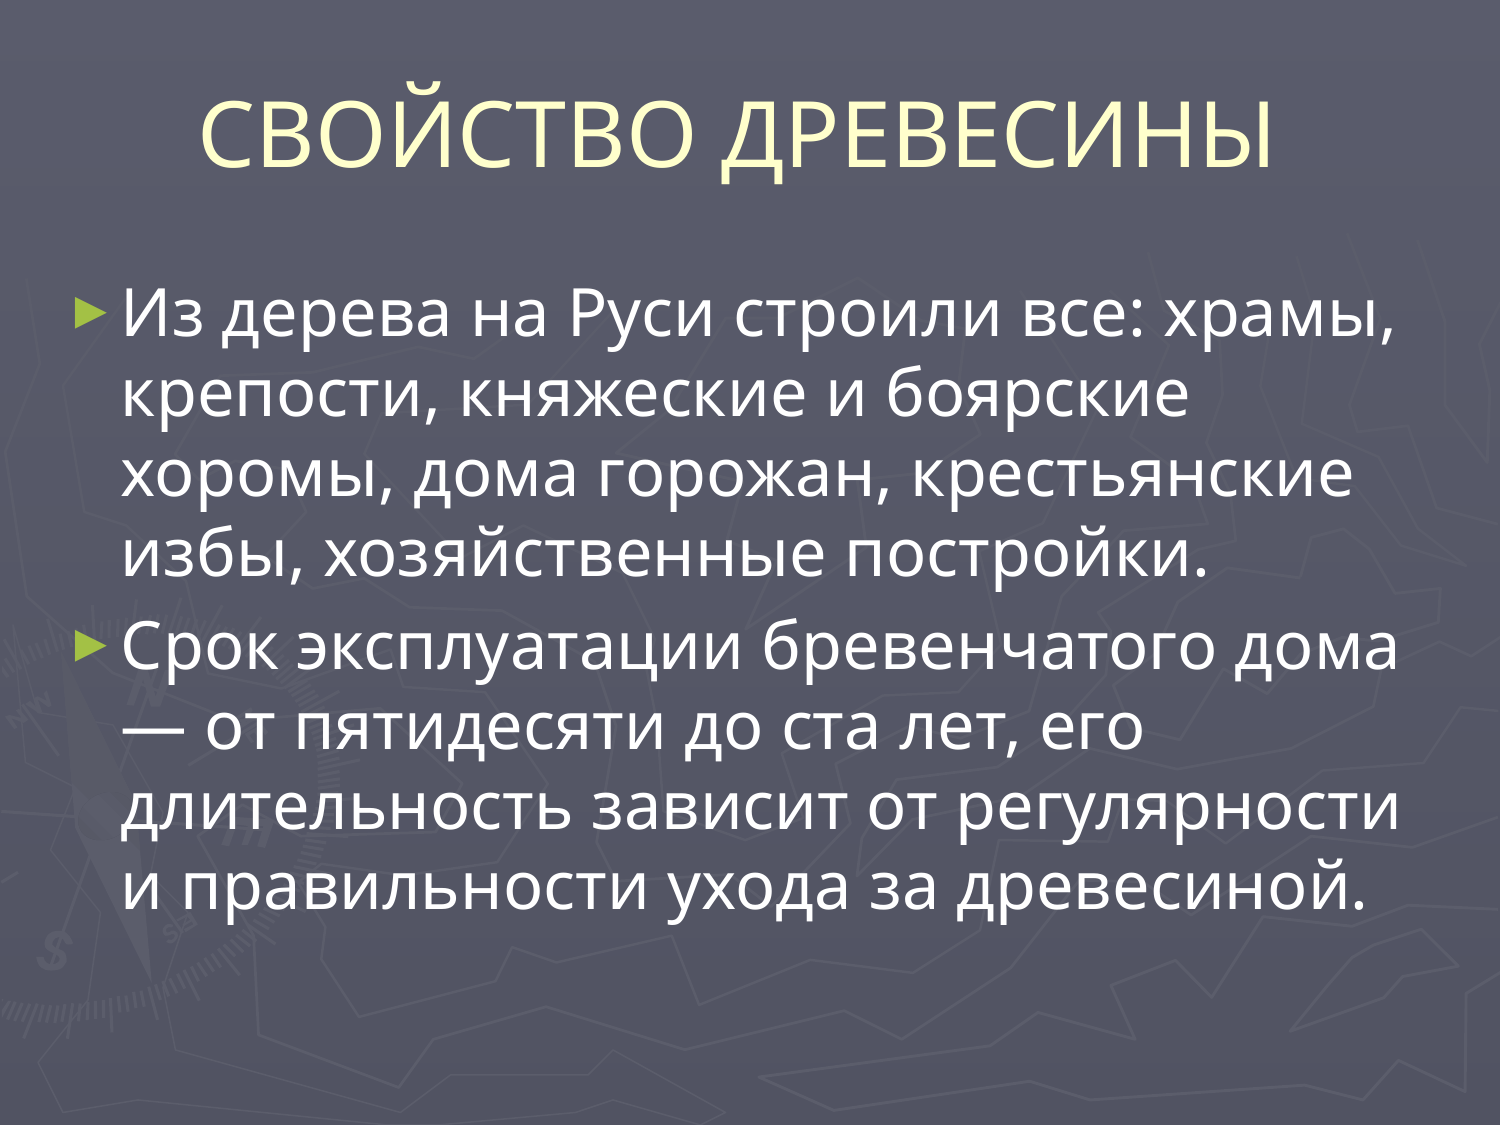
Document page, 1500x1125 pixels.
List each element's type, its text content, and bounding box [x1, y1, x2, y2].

title СВОЙСТВО ДРЕВЕСИНЫ [49, 37, 1451, 226]
list Из дерева на Руси строили все: храмы, крепости, княжеские и боярские хоромы, дома горожан, крестьянские избы, хозяйственные постройки. Срок эксплуатации бревенчатого дома — от пятидесяти до ста лет, его длительность зависит от регулярности и правильности ухода за древесиной. [49, 262, 1451, 1001]
